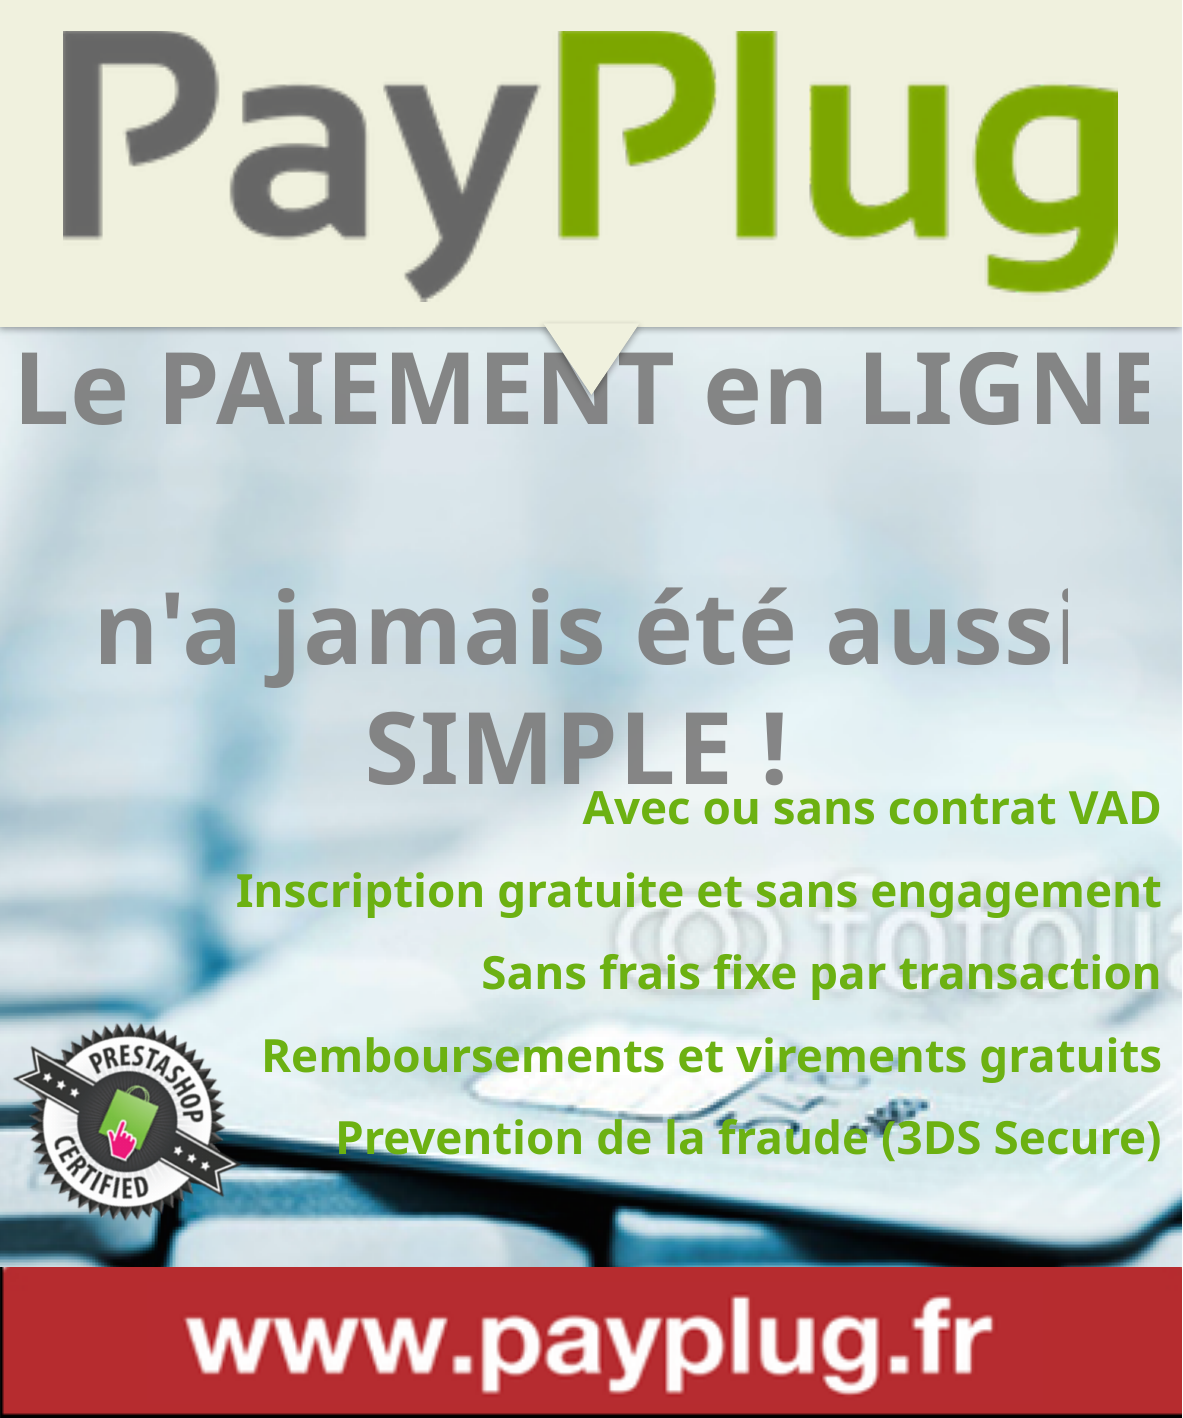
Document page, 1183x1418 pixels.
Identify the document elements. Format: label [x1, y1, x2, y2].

text_box [0, 0, 1182, 319]
picture [0, 321, 1182, 1418]
picture [63, 31, 1118, 302]
